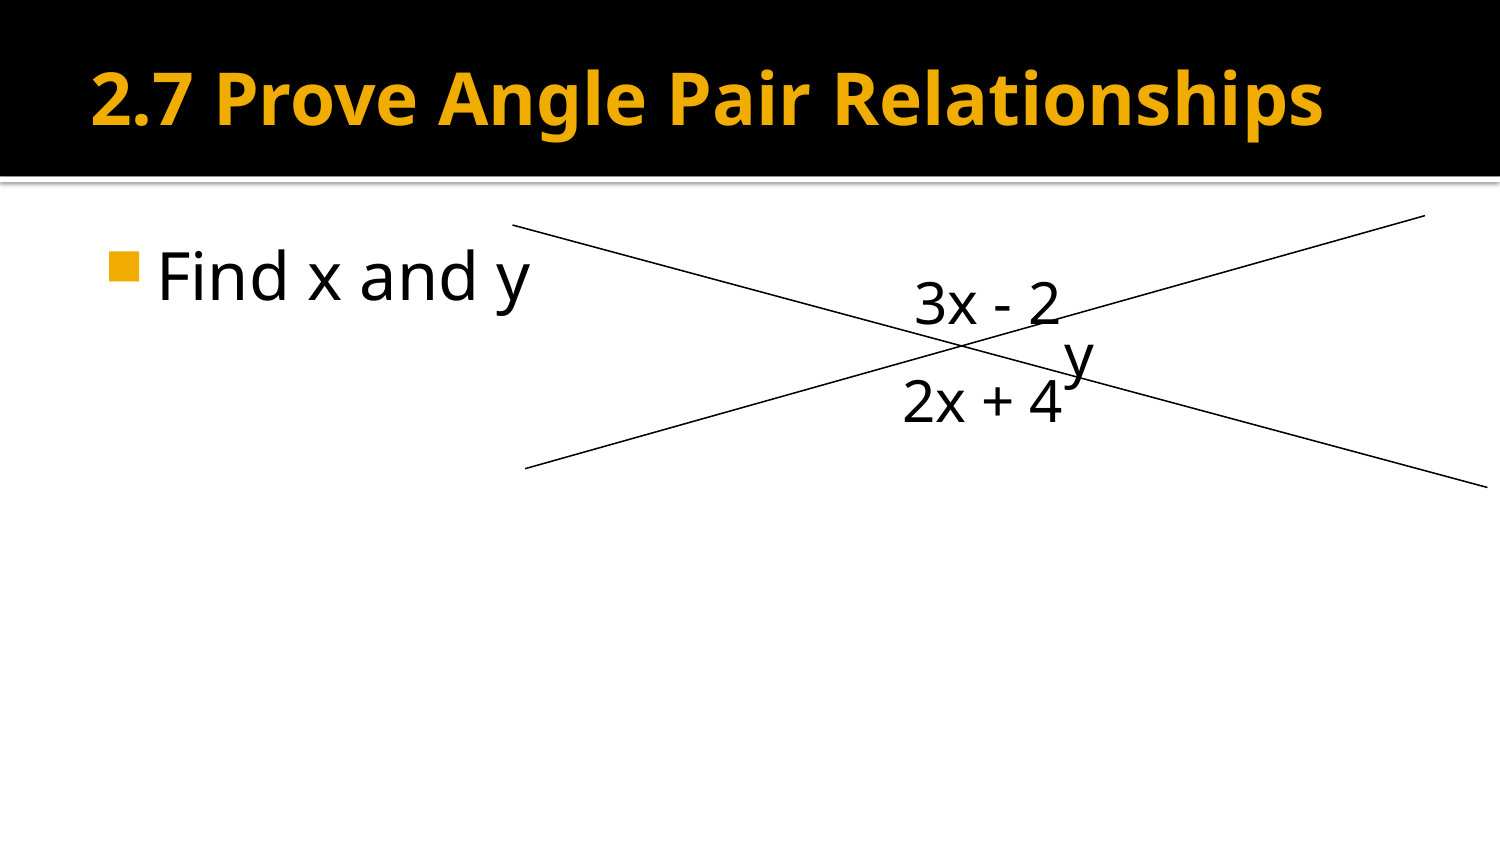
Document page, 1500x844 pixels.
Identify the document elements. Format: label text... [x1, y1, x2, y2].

title 2.7 Prove Angle Pair Relationships [75, 19, 1425, 174]
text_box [512, 215, 1488, 488]
list Find x and y [75, 218, 1425, 788]
